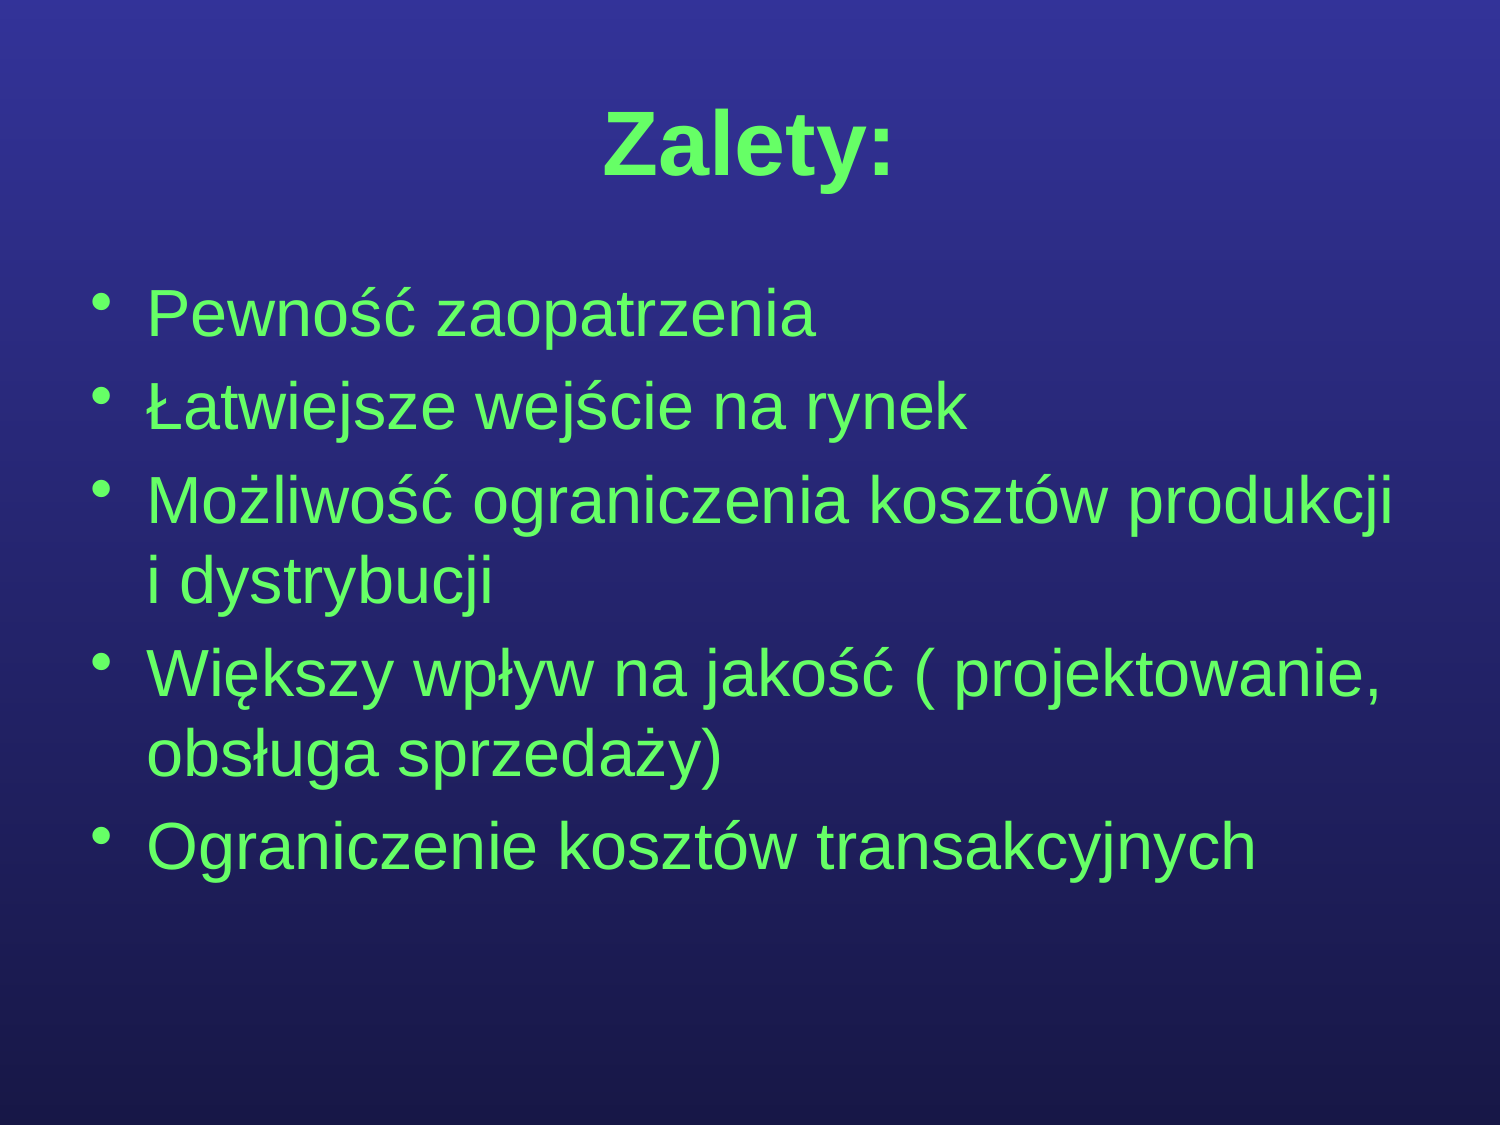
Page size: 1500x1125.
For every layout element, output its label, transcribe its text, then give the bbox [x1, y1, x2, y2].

list Pewność zaopatrzenia Łatwiejsze wejście na rynek Możliwość ograniczenia kosztów produkcji i dystrybucji Większy wpływ na jakość ( projektowanie, obsługa sprzedaży) Ograniczenie kosztów transakcyjnych [74, 262, 1426, 1006]
title Zalety: [74, 44, 1426, 233]
